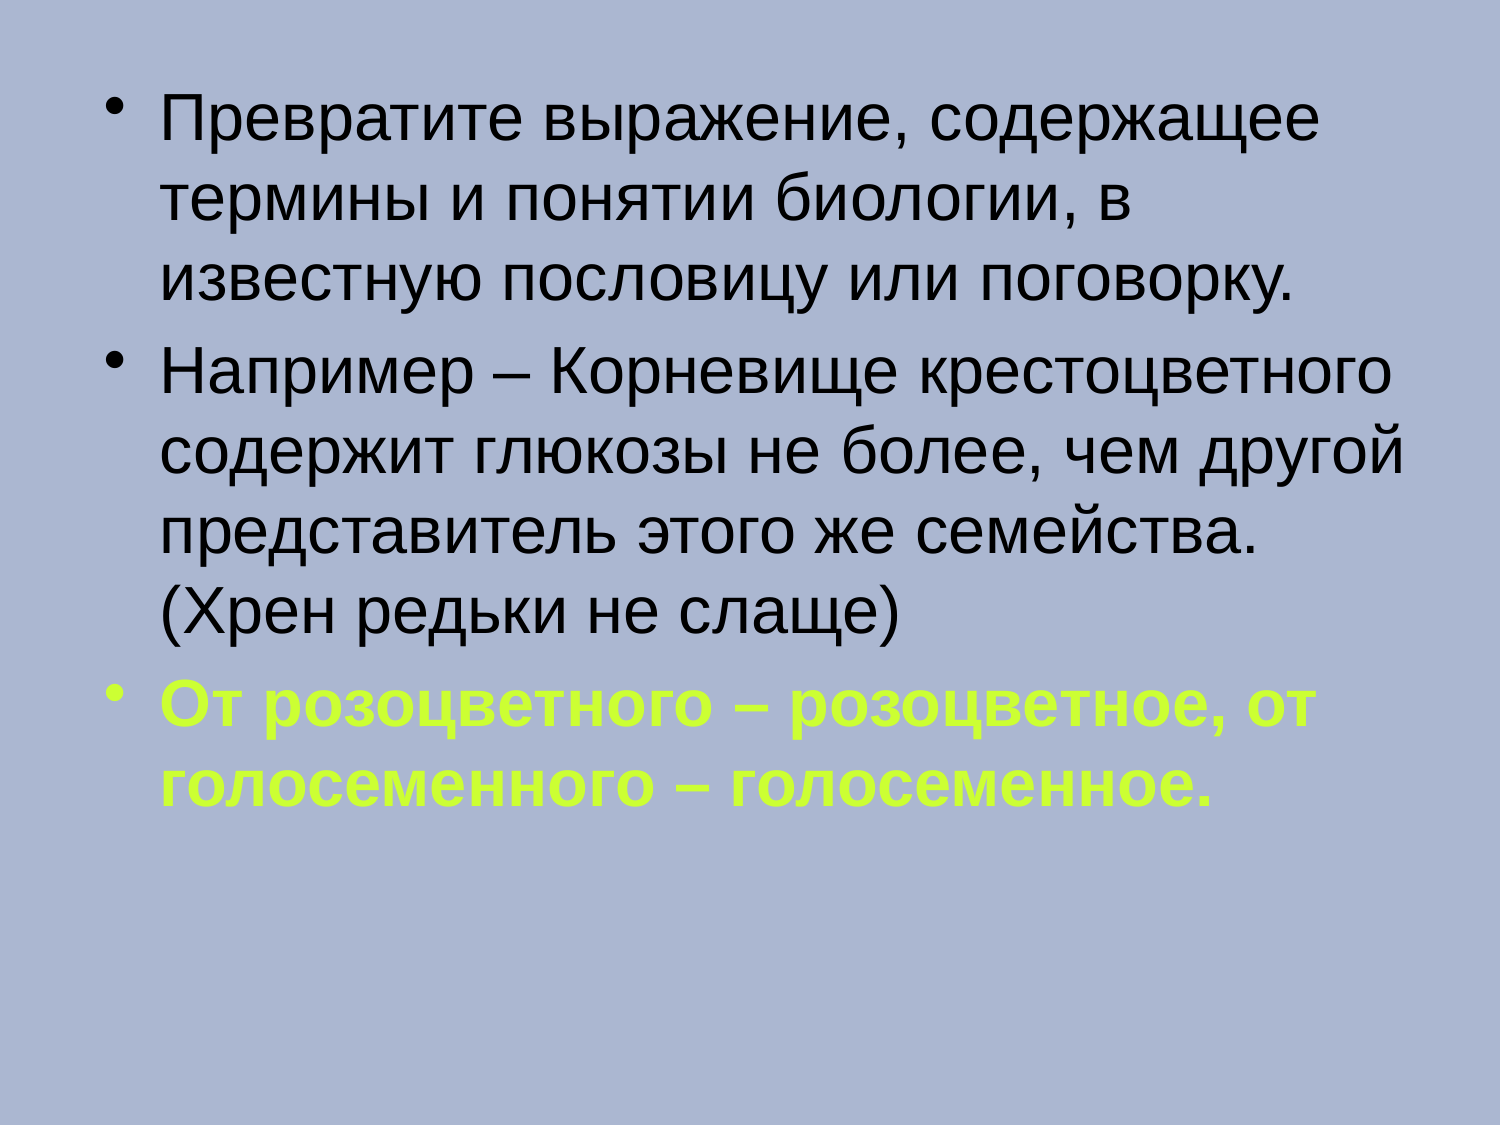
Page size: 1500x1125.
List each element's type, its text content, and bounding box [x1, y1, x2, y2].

list Превратите выражение, содержащее термины и понятии биологии, в известную пословицу или поговорку. Например – Корневище крестоцветного содержит глюкозы не более, чем другой представитель этого же семейства. (Хрен редьки не слаще) От розоцветного – розоцветное, от голосеменного – голосеменное. [88, 66, 1439, 1017]
